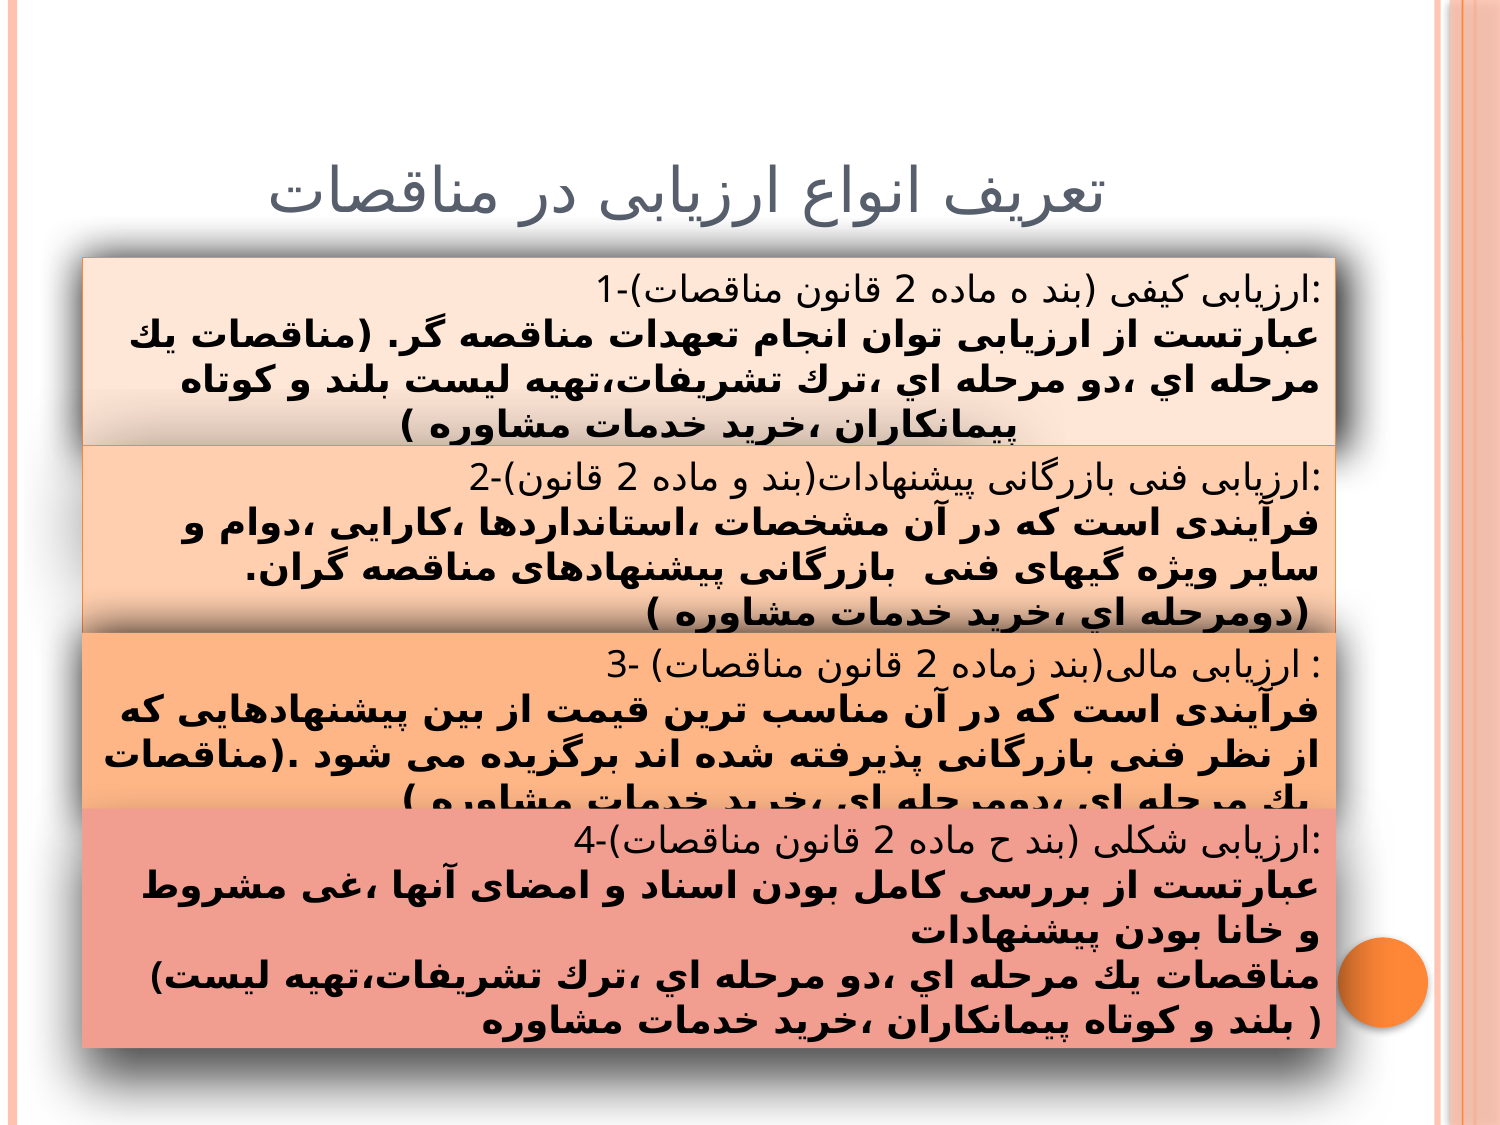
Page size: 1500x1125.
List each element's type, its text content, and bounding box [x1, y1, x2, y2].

title تعریف انواع ارزیابی در مناقصات [75, 45, 1300, 229]
text_box 3- ارزیابی مالی(بند زماده 2 قانون مناقصات) : فرآیندی است که در آن مناسب ترین قیمت از بین پیشنهادهایی که از نظر فنی بازرگانی پذیرفته شده اند برگزیده می شود .(مناقصات يك مرحله اي ،دومرحله اي ،خريد خدمات مشاوره ) [82, 632, 1336, 805]
text_box 2-ارزیابی فنی بازرگانی پیشنهادات(بند و ماده 2 قانون): فرآیندی است که در آن مشخصات ،استانداردها ،کارایی ،دوام و سایر ویژه گیهای فنی بازرگانی پیشنهادهای مناقصه گران.(دومرحله اي ،خريد خدمات مشاوره ) [82, 445, 1336, 600]
text_box 1-ارزیابی کیفی (بند ه ماده 2 قانون مناقصات): عبارتست از ارزیابی توان انجام تعهدات مناقصه گر. (مناقصات يك مرحله اي ،دو مرحله اي ،ترك تشريفات،تهيه ليست بلند و كوتاه پيمانكاران ،خريد خدمات مشاوره ) [82, 257, 1336, 445]
text_box 4-ارزیابی شکلی (بند ح ماده 2 قانون مناقصات): عبارتست از بررسی کامل بودن اسناد و امضای آنها ،غی مشروط و خانا بودن پیشنهادات (مناقصات يك مرحله اي ،دو مرحله اي ،ترك تشريفات،تهيه ليست بلند و كوتاه پيمانكاران ،خريد خدمات مشاوره ) [82, 808, 1336, 1049]
